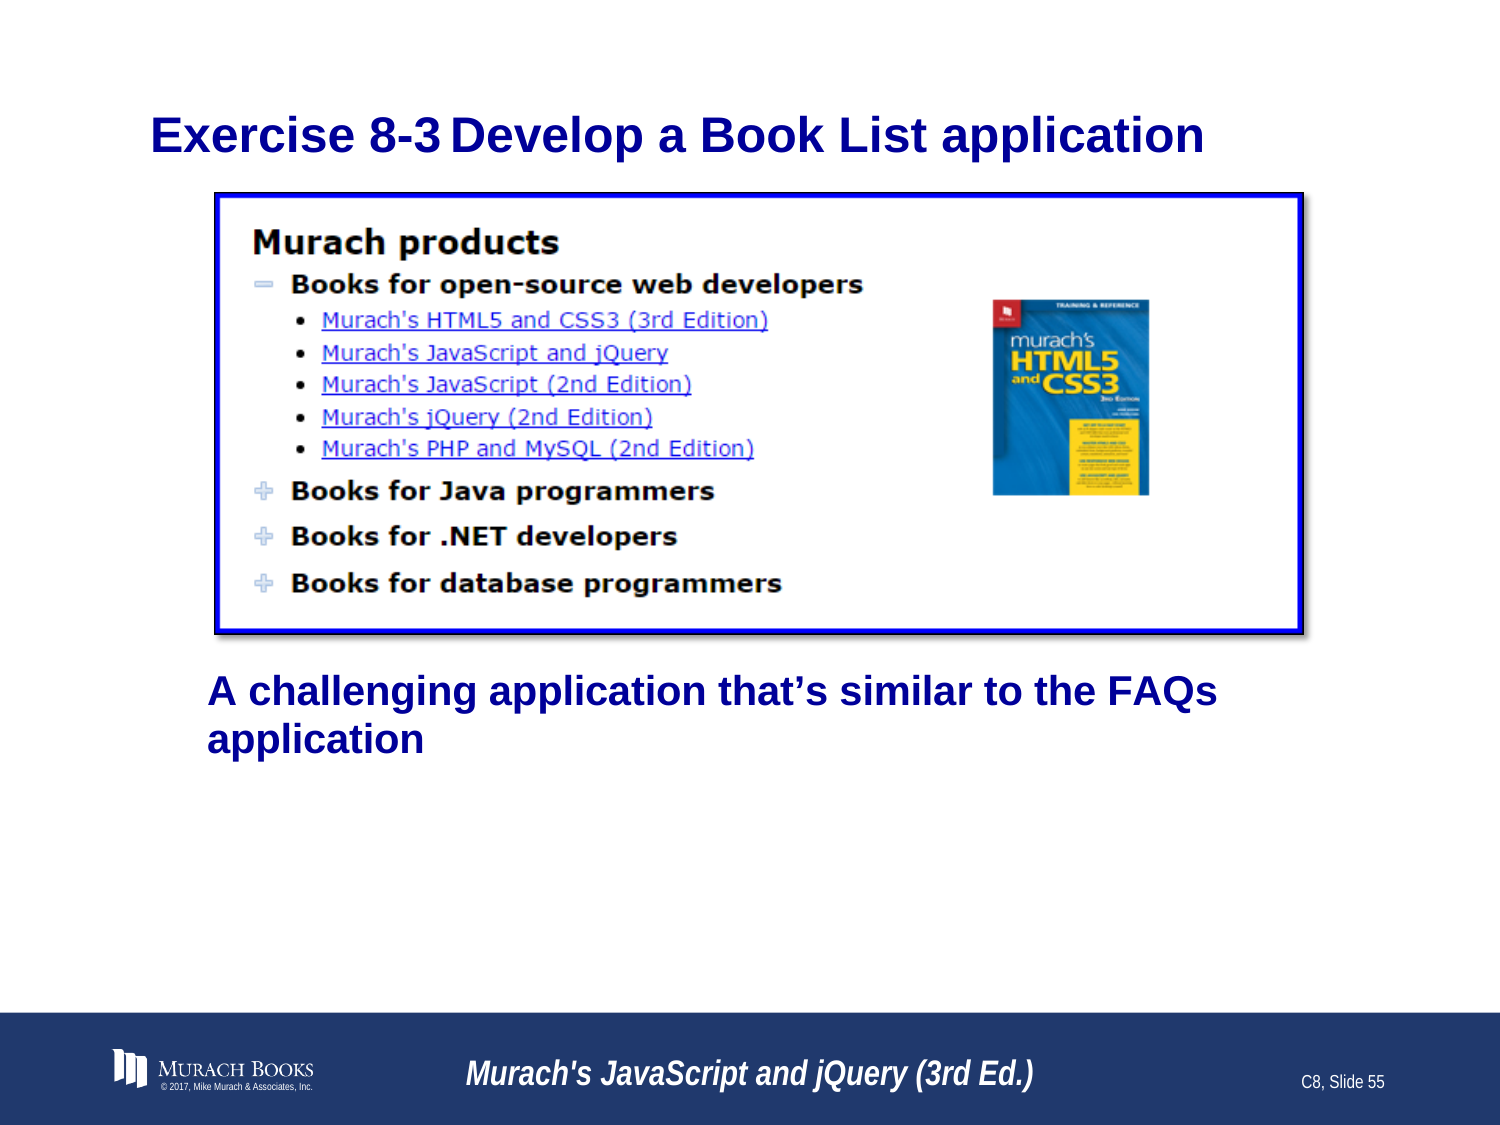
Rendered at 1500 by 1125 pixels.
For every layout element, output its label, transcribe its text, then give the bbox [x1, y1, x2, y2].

title Exercise 8-3 Develop a Book List application [150, 102, 1350, 164]
footer © 2017, Mike Murach & Associates, Inc. [12, 1025, 463, 1100]
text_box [149, 179, 1350, 776]
slide_number C8, Slide 55 [1087, 1025, 1400, 1100]
slide_number Murach's JavaScript and jQuery (3rd Ed.) [463, 1025, 1050, 1100]
